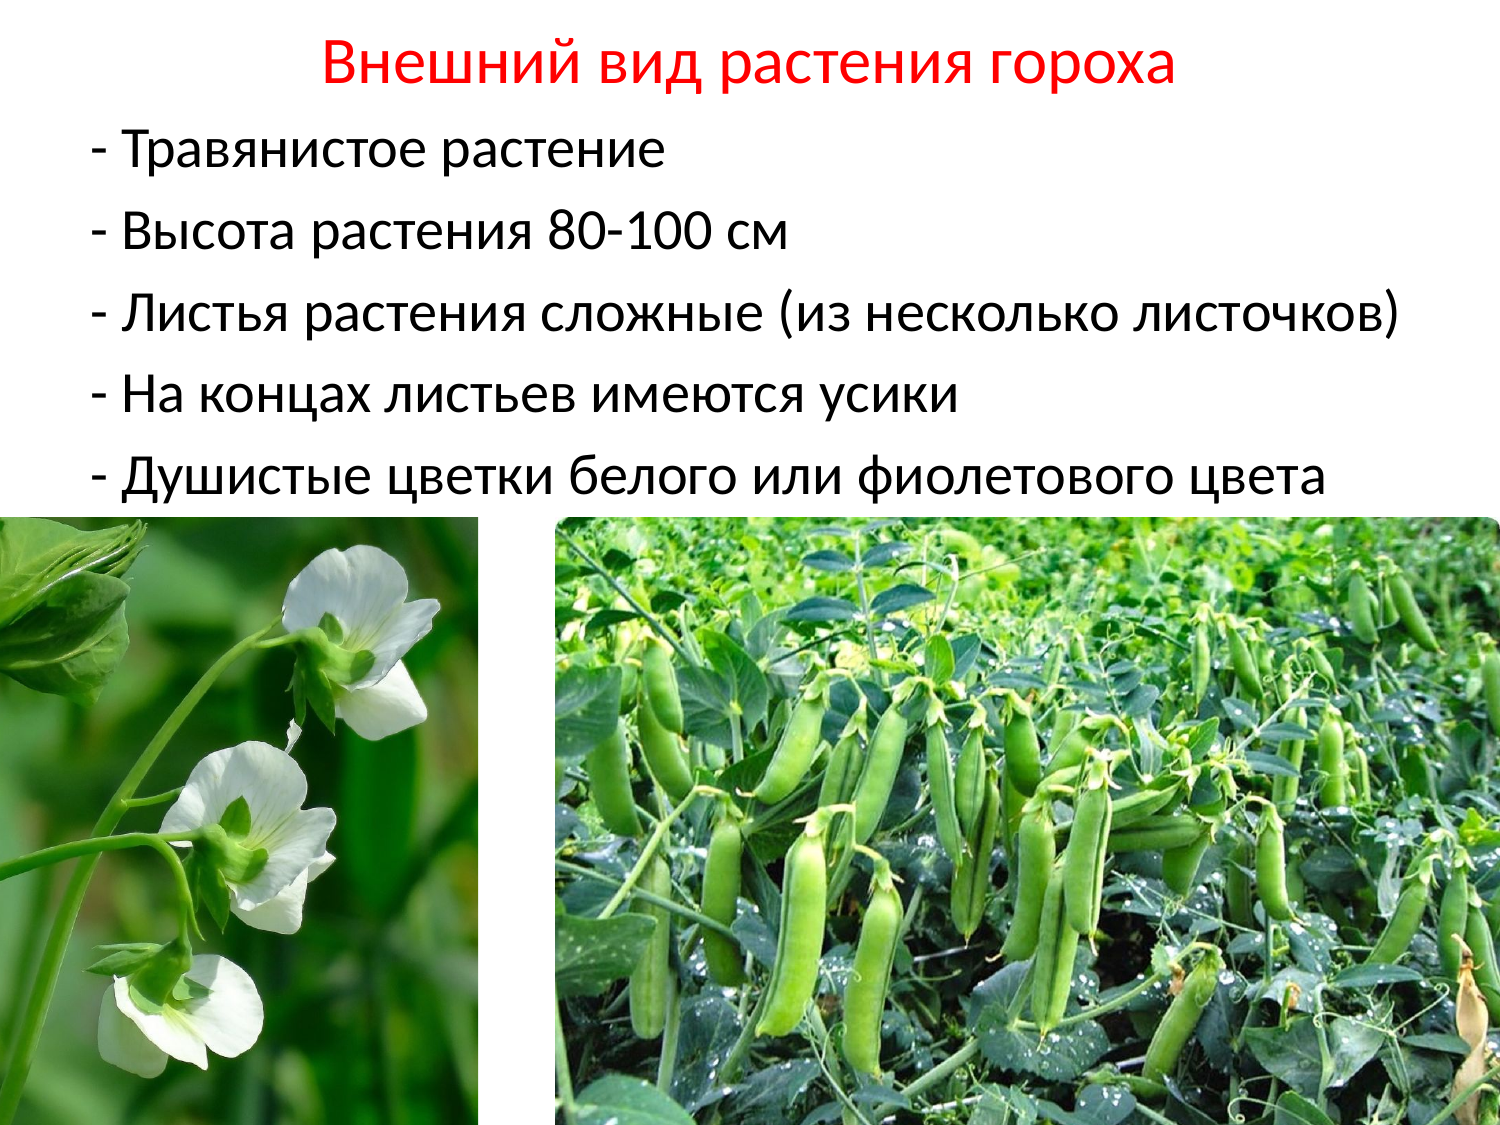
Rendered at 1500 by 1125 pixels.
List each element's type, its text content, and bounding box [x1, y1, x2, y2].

title Внешний вид растения гороха [75, 0, 1425, 101]
picture [0, 517, 479, 1125]
list - Травянистое растение - Высота растения 80-100 см - Листья растения сложные (из несколько листочков) - На концах листьев имеются усики - Душистые цветки белого или фиолетового цвета [75, 101, 1425, 882]
picture [554, 517, 1500, 1125]
